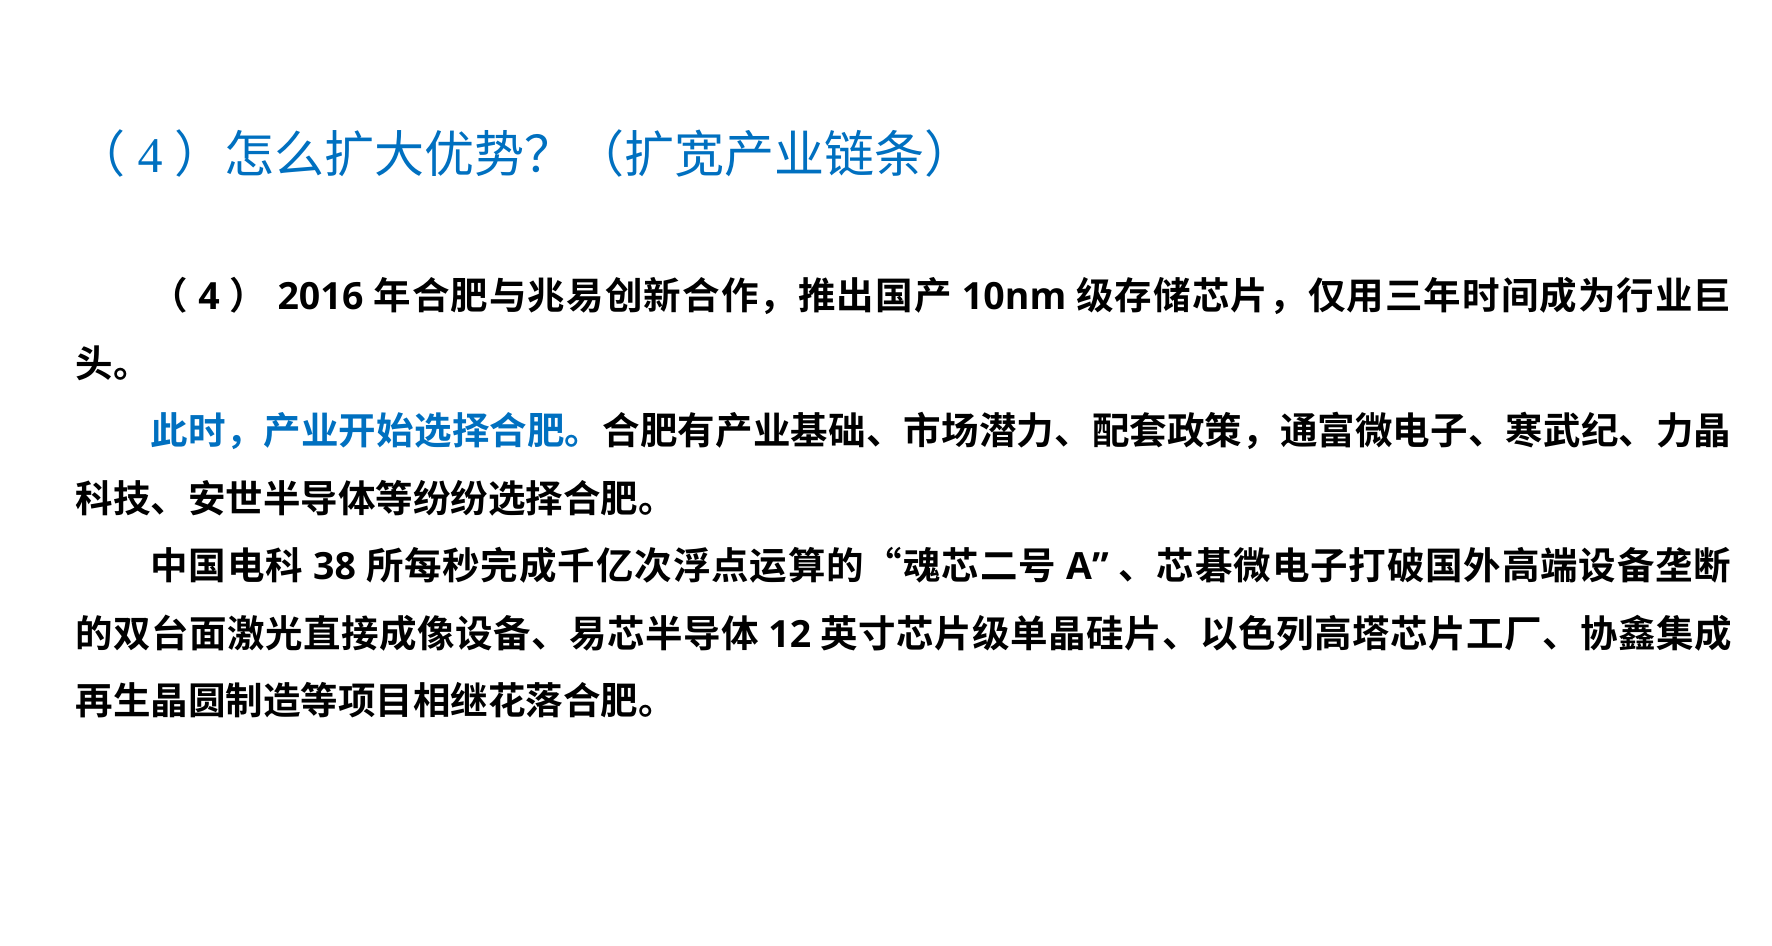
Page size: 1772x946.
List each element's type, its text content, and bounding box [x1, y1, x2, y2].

text_box （4）怎么扩大优势？（扩宽产业链条） （4）2016年合肥与兆易创新合作，推出国产10nm级存储芯片，仅用三年时间成为行业巨头。 此时，产业开始选择合肥。合肥有产业基础、市场潜力、配套政策，通富微电子、寒武纪、力晶科技、安世半导体等纷纷选择合肥。 中国电科38所每秒完成千亿次浮点运算的“魂芯二号A”、芯碁微电子打破国外高端设备垄断的双台面激光直接成像设备、易芯半导体12英寸芯片级单晶硅片、以色列高塔芯片工厂、协鑫集成再生晶圆制造等项目相继花落合肥。 [60, 84, 1747, 798]
